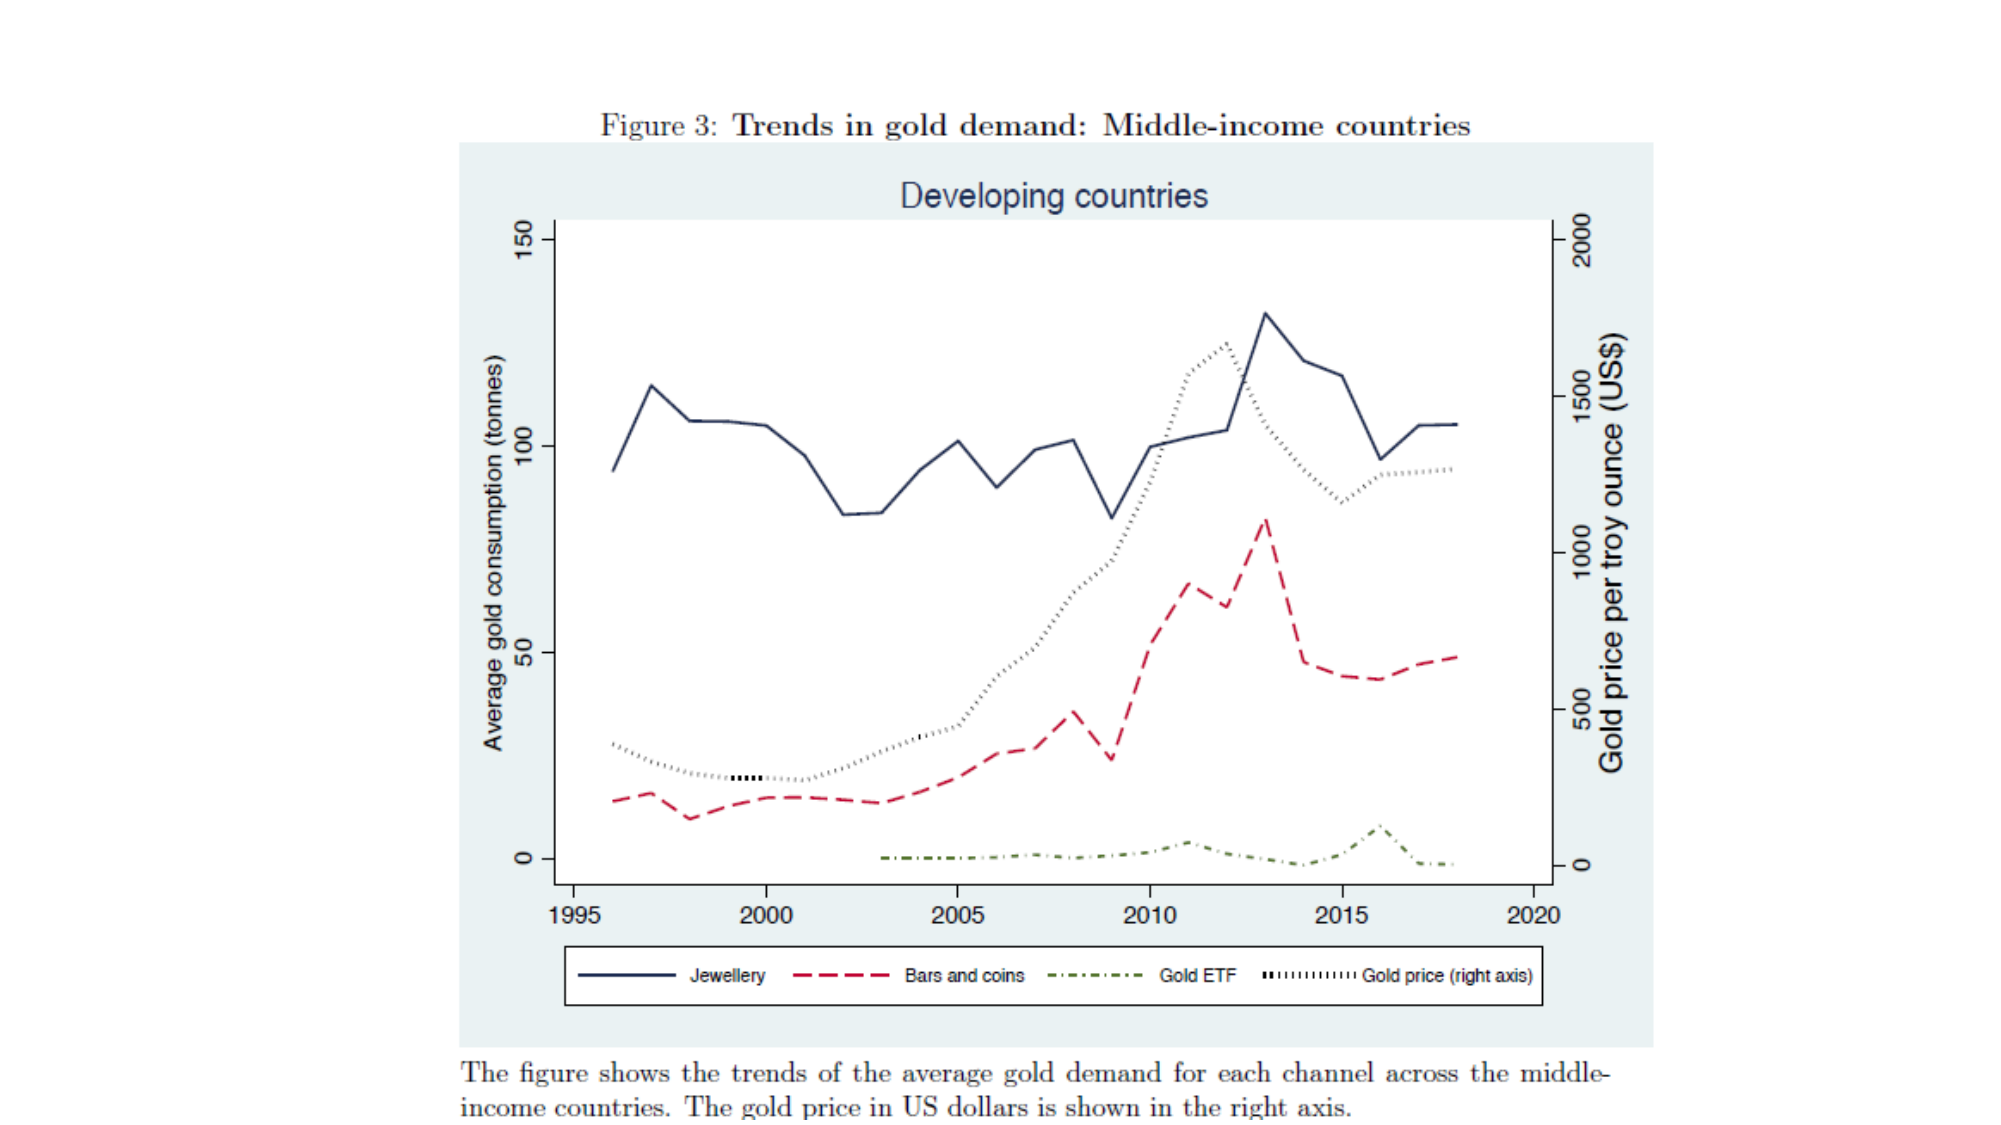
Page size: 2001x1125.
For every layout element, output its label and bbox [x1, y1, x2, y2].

picture [451, 98, 1659, 1120]
